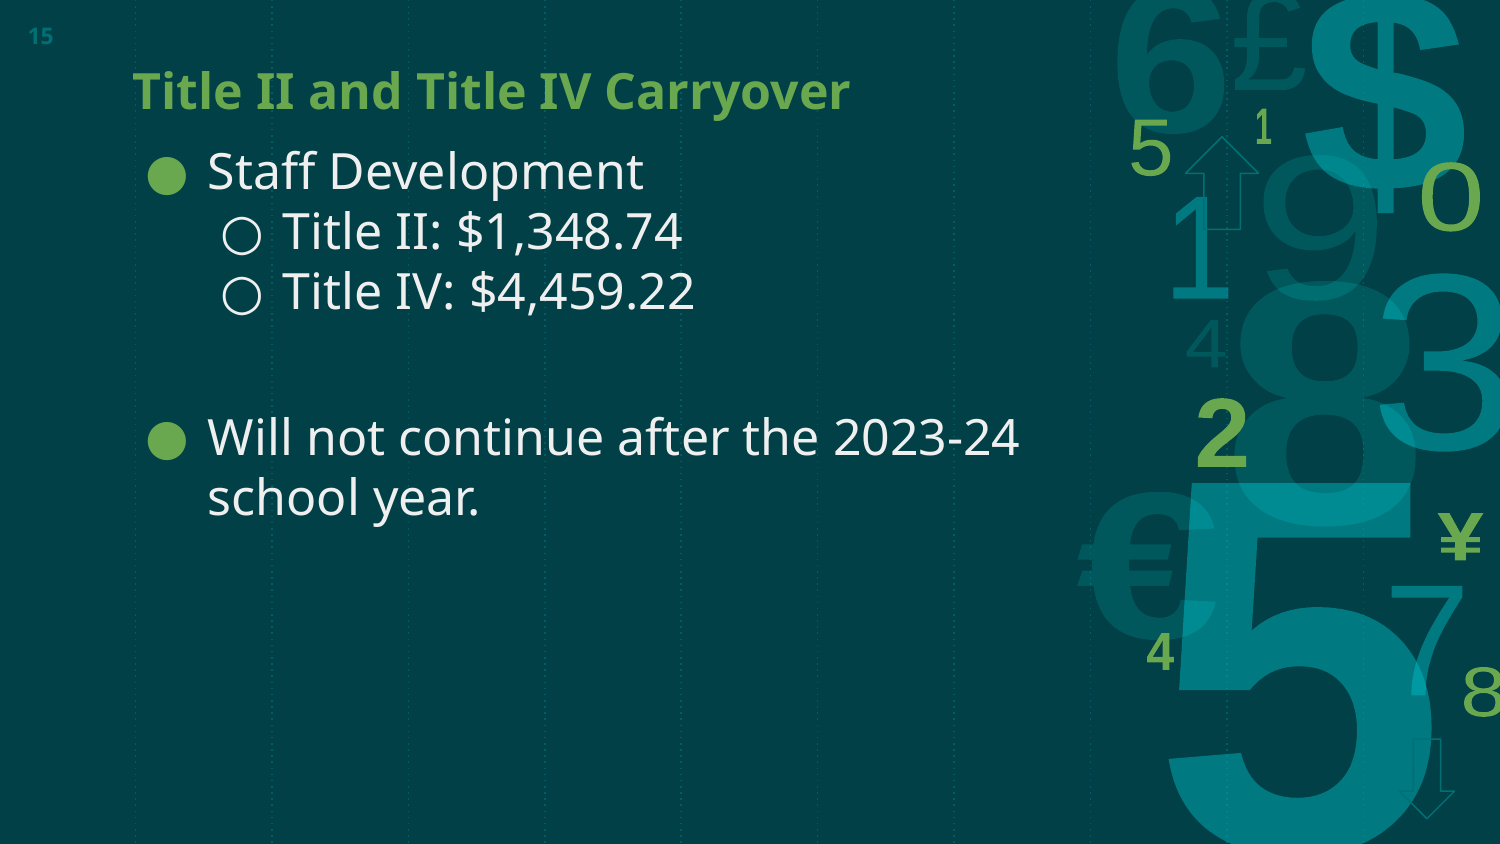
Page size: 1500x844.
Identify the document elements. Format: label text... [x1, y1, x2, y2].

list Staff Development Title II: $1,348.74 Title IV: $4,459.22 Will not continue after the 2023-24 school year. [117, 124, 1126, 805]
slide_number ‹#› [12, 6, 103, 66]
title Title II and Title IV Carryover [117, 20, 966, 124]
